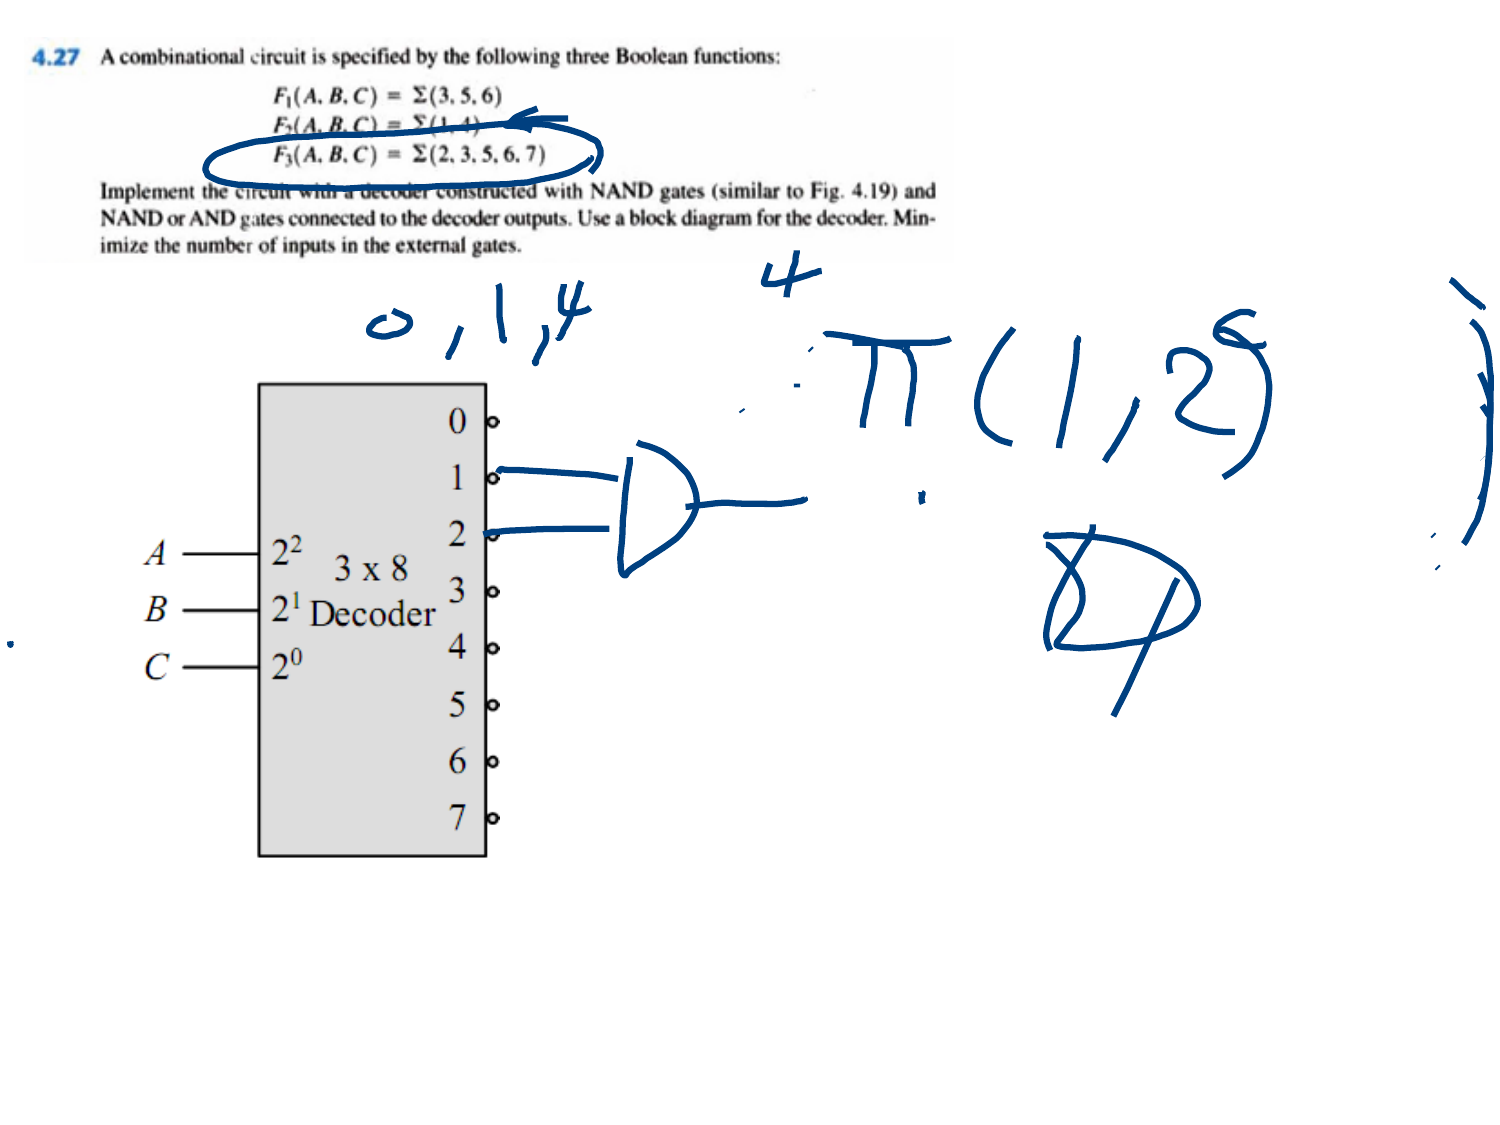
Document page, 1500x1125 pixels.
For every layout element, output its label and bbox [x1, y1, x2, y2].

text_box [861, 344, 876, 428]
text_box [903, 348, 915, 427]
text_box [619, 441, 698, 577]
text_box [576, 280, 583, 295]
picture [112, 349, 501, 887]
text_box [920, 492, 924, 505]
text_box [1449, 279, 1484, 309]
text_box [685, 497, 806, 508]
text_box [1045, 533, 1088, 568]
text_box [504, 468, 619, 480]
text_box [883, 344, 904, 348]
text_box [368, 309, 411, 338]
text_box [1462, 320, 1492, 545]
text_box [1168, 349, 1221, 433]
text_box [785, 282, 791, 298]
text_box [451, 326, 463, 348]
text_box [824, 333, 877, 341]
text_box [504, 528, 610, 534]
text_box [497, 283, 505, 342]
text_box [1215, 311, 1265, 348]
text_box [1045, 524, 1094, 651]
text_box [763, 272, 820, 285]
text_box [560, 284, 591, 315]
text_box [1055, 536, 1199, 649]
text_box [1216, 328, 1271, 479]
picture [24, 37, 955, 263]
text_box [557, 315, 572, 339]
text_box [533, 325, 548, 364]
text_box [976, 327, 1015, 445]
text_box [1058, 337, 1079, 449]
text_box [852, 337, 951, 344]
text_box [1103, 397, 1139, 462]
text_box [1112, 578, 1179, 717]
